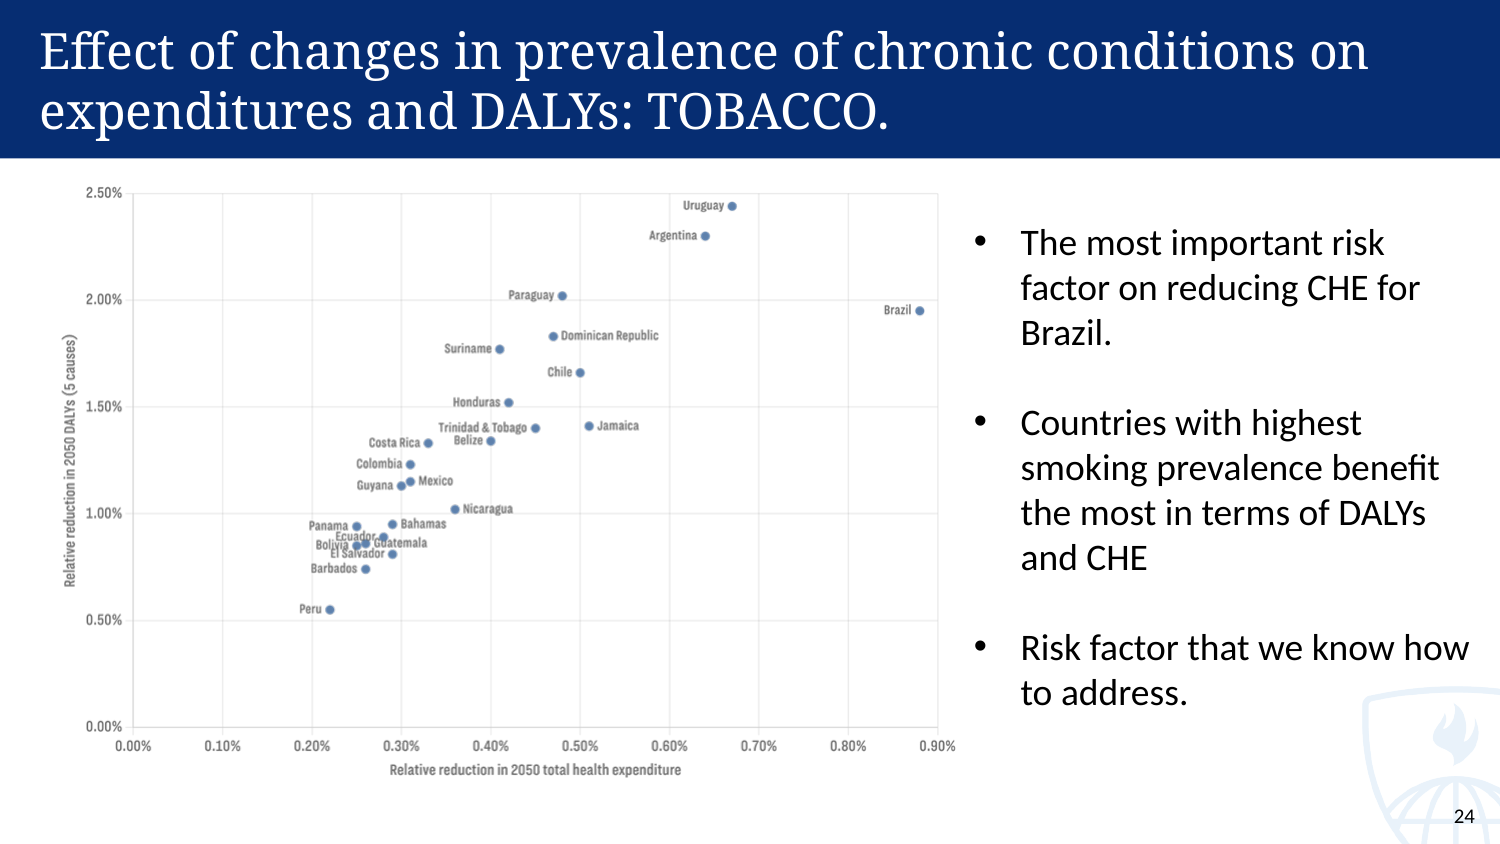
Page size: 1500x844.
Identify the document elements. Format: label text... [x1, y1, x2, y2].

title Effect of changes in prevalence of chronic conditions on expenditures and DALYs: TOBACCO. [24, 8, 1478, 150]
slide_number 24 [1368, 783, 1475, 829]
picture [1360, 684, 1500, 844]
picture [58, 181, 960, 783]
text_box The most important risk factor on reducing CHE for Brazil. Countries with highest smoking prevalence benefit the most in terms of DALYs and CHE Risk factor that we know how to address. [965, 210, 1490, 766]
